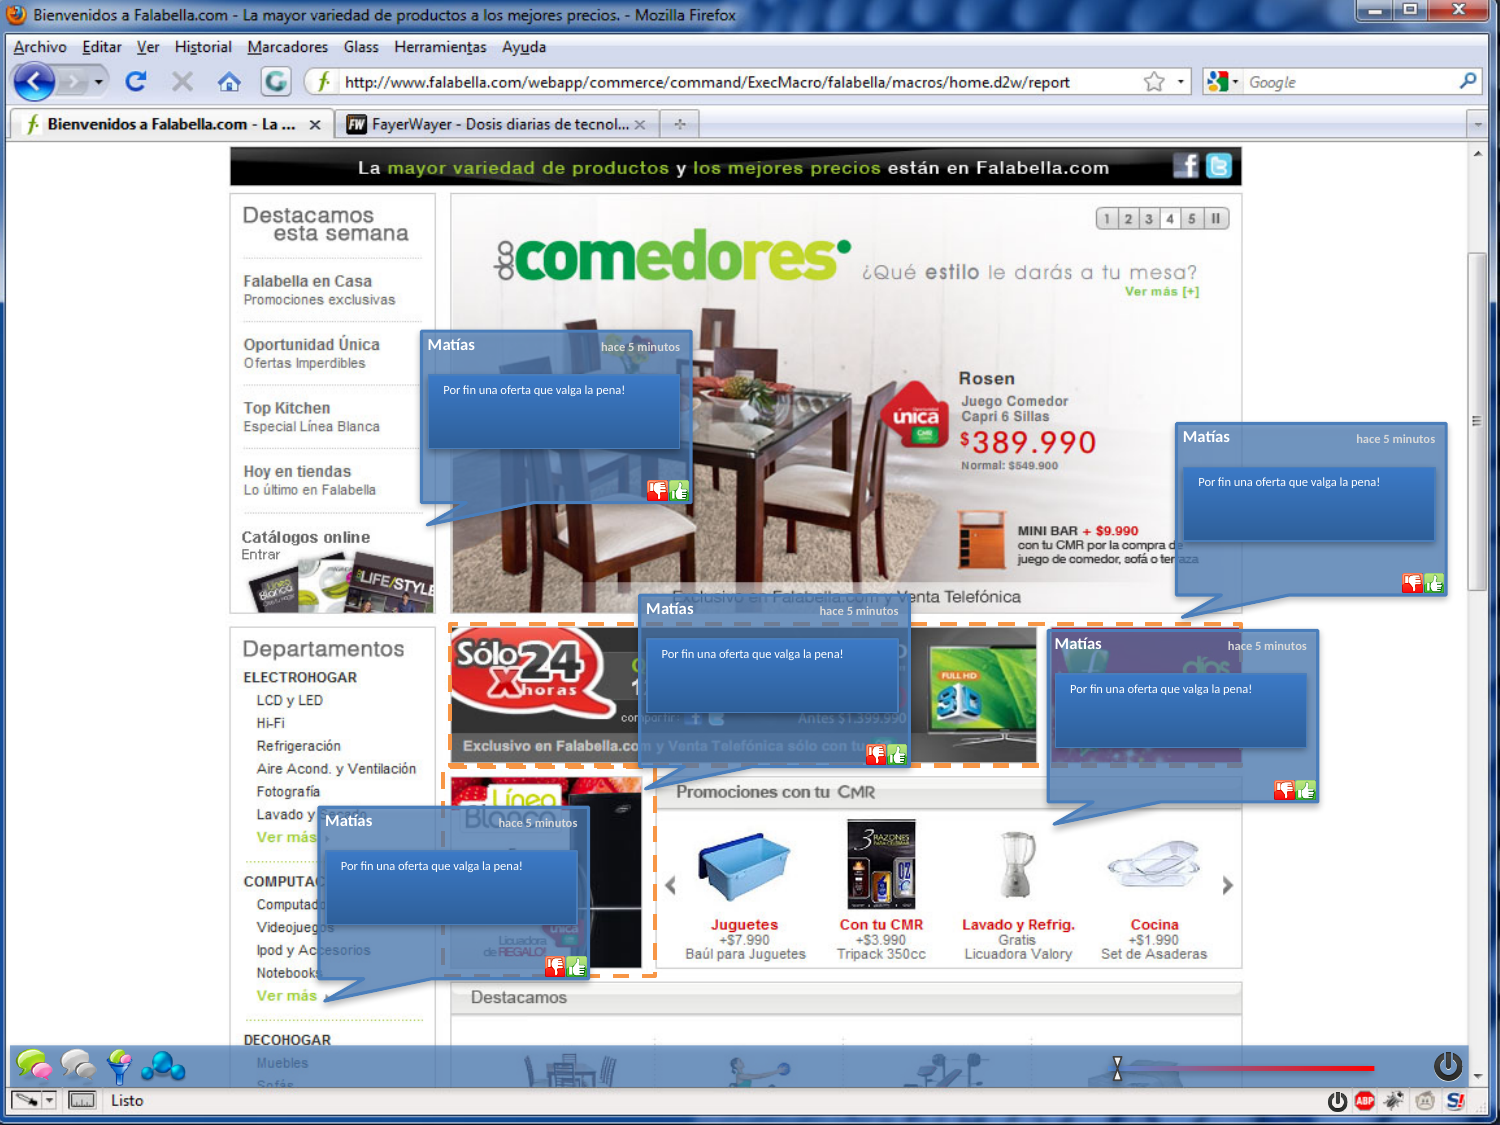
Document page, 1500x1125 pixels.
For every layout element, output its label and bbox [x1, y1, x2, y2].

text_box [1107, 1056, 1375, 1081]
text_box [630, 589, 915, 767]
picture [0, 0, 1500, 1125]
text_box [412, 325, 697, 503]
text_box [309, 802, 594, 980]
text_box [1167, 418, 1452, 596]
text_box [1038, 625, 1324, 803]
